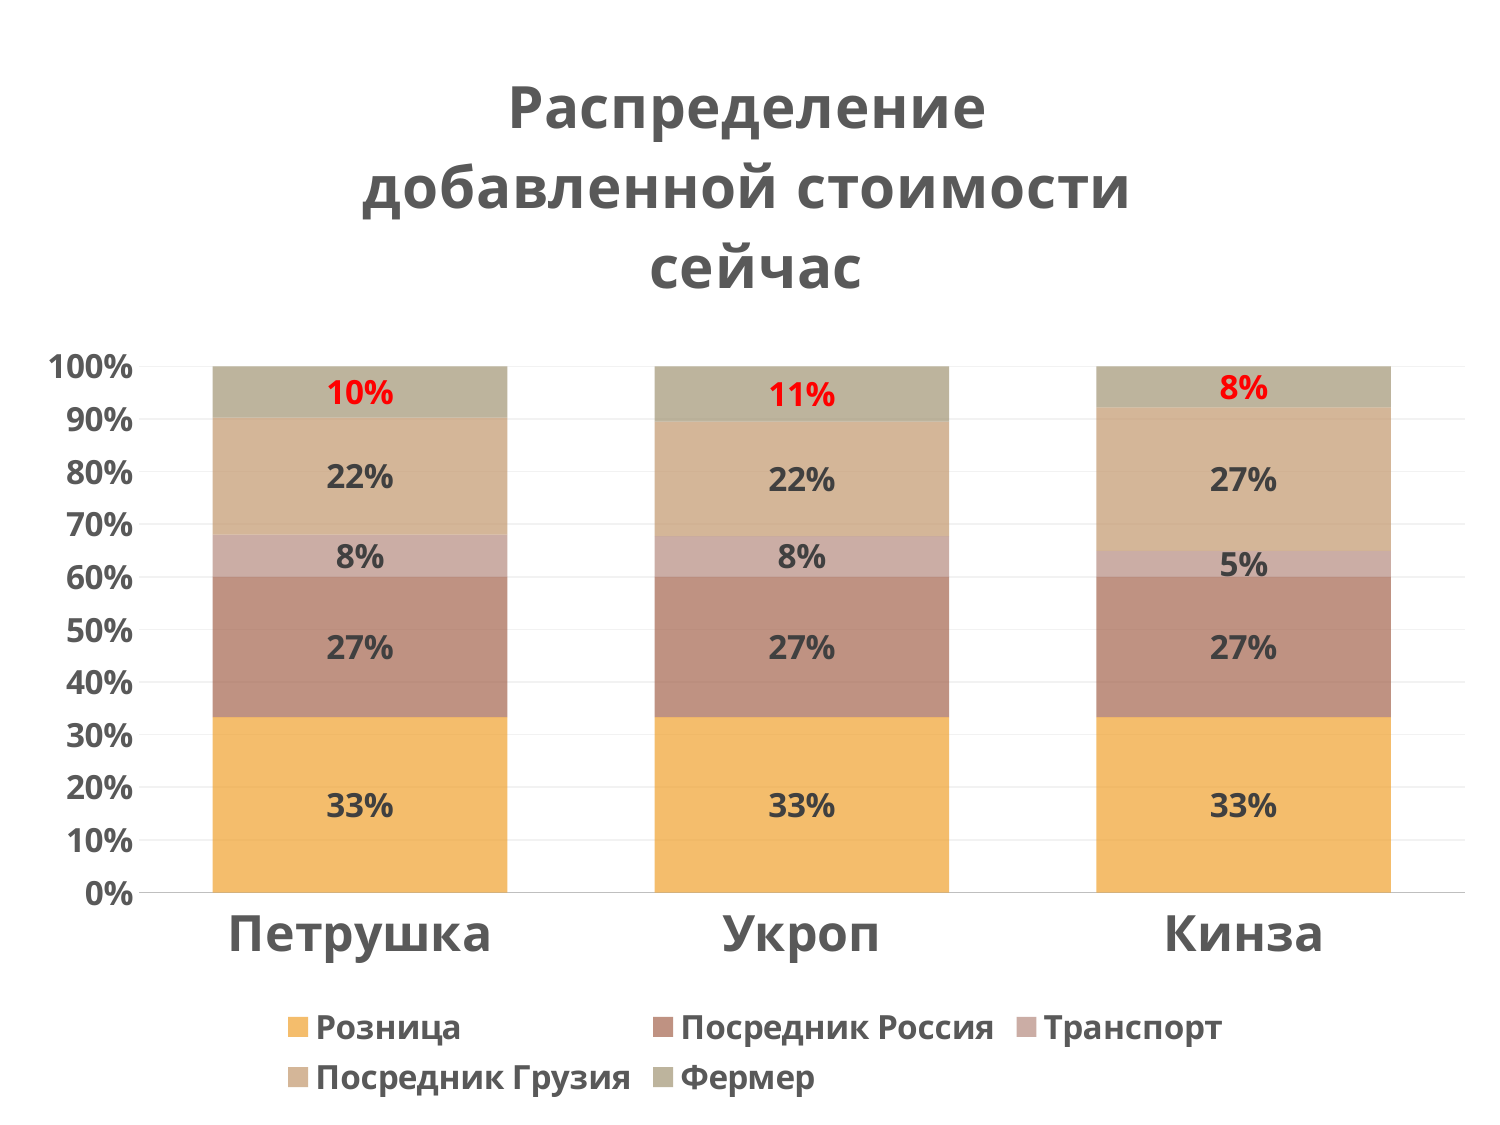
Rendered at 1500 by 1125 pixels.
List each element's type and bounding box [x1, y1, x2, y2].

chart [17, 18, 1495, 1107]
